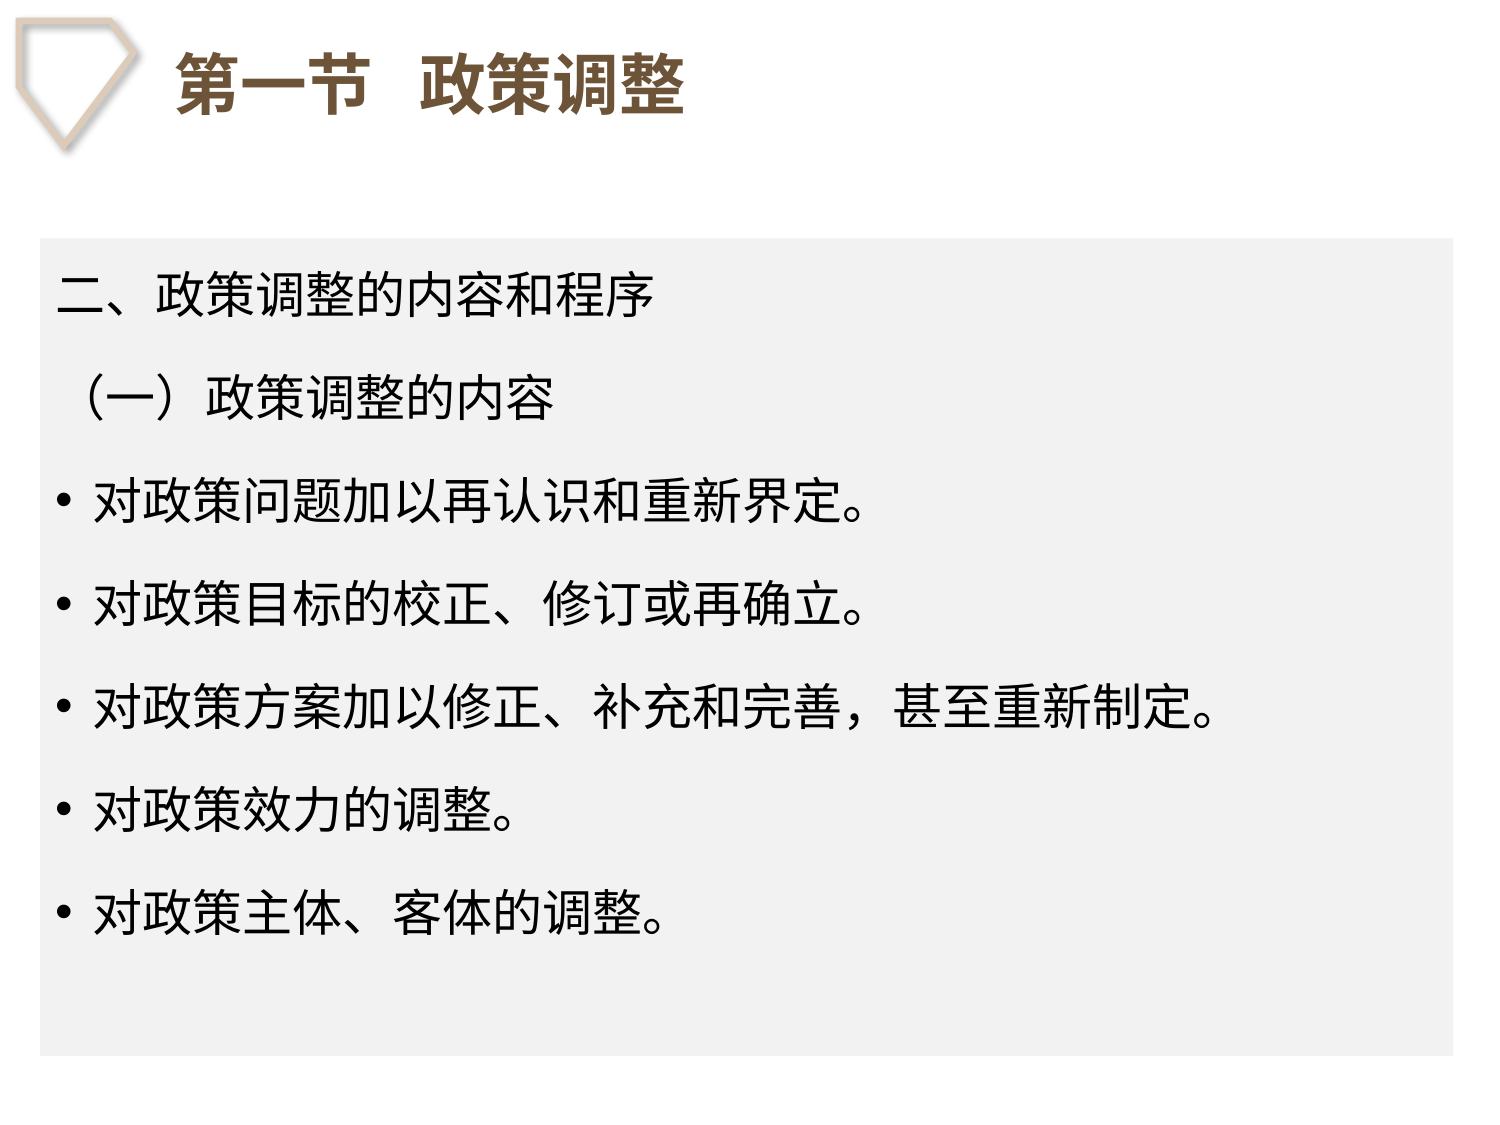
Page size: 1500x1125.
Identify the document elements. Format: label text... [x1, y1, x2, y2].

list 二、政策调整的内容和程序 （一）政策调整的内容 对政策问题加以再认识和重新界定。 对政策目标的校正、修订或再确立。 对政策方案加以修正、补充和完善，甚至重新制定。 对政策效力的调整。 对政策主体、客体的调整。 [40, 238, 1454, 1057]
title 第一节 政策调整 [158, 18, 1456, 159]
